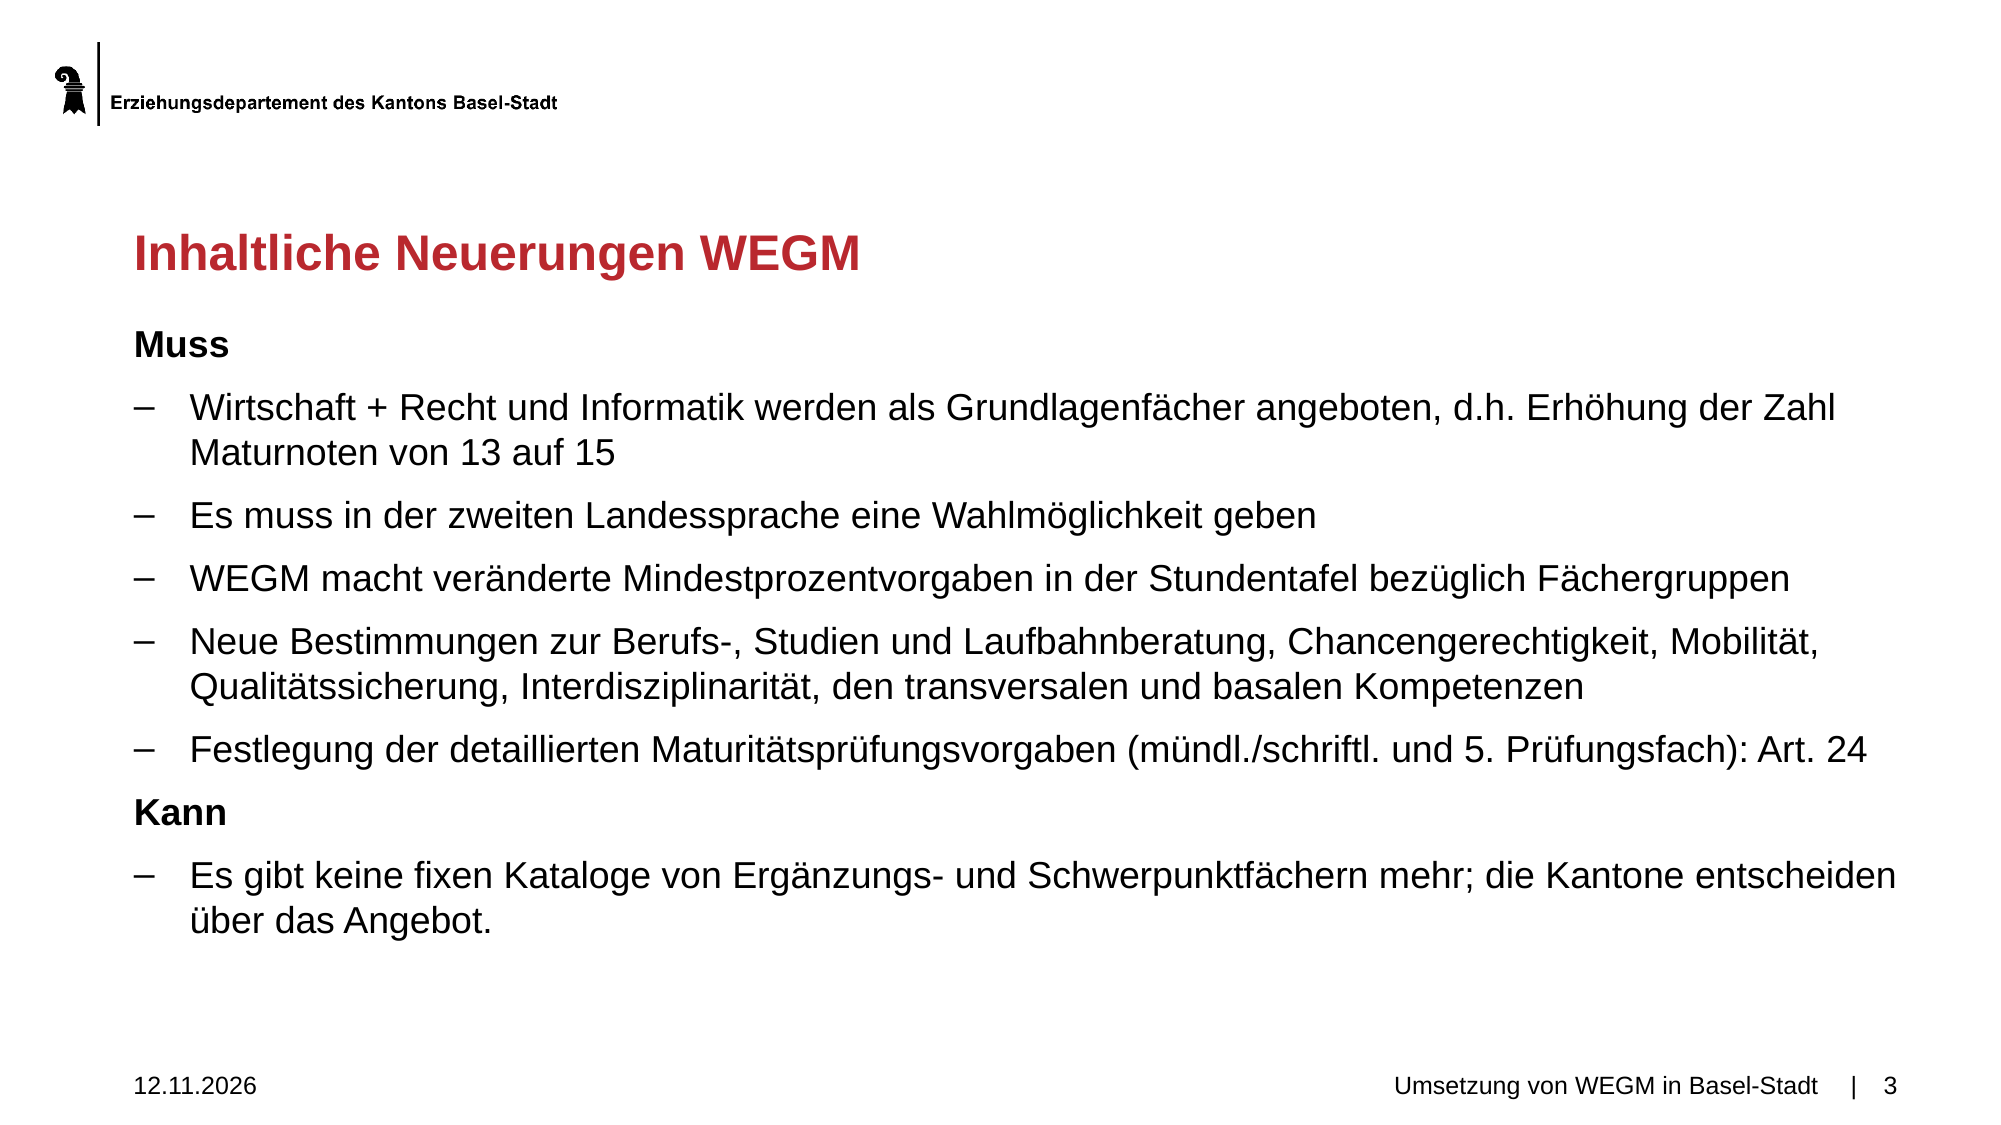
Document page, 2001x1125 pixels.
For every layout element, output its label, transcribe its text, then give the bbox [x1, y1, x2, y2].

footer Umsetzung von WEGM in Basel-Stadt [598, 1064, 1820, 1125]
list Muss Wirtschaft + Recht und Informatik werden als Grundlagenfächer angeboten, d.h. Erhöhung der Zahl Maturnoten von 13 auf 15 Es muss in der zweiten Landessprache eine Wahlmöglichkeit geben WEGM macht veränderte Mindestprozentvorgaben in der Stundentafel bezüglich Fächergruppen Neue Bestimmungen zur Berufs-, Studien und Laufbahnberatung, Chancengerechtigkeit, Mobilität, Qualitätssicherung, Interdisziplinarität, den transversalen und basalen Kompetenzen Festlegung der detaillierten Maturitätsprüfungsvorgaben (mündl./schriftl. und 5. Prüfungsfach): Art. 24 Kann Es gibt keine fixen Kataloge von Ergänzungs- und Schwerpunktfächern mehr; die Kantone entscheiden über das Angebot. [133, 320, 1914, 1018]
slide_number | 3 [1850, 1064, 2000, 1125]
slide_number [133, 1064, 567, 1125]
picture [54, 42, 557, 126]
title Inhaltliche Neuerungen WEGM [133, 219, 1914, 281]
